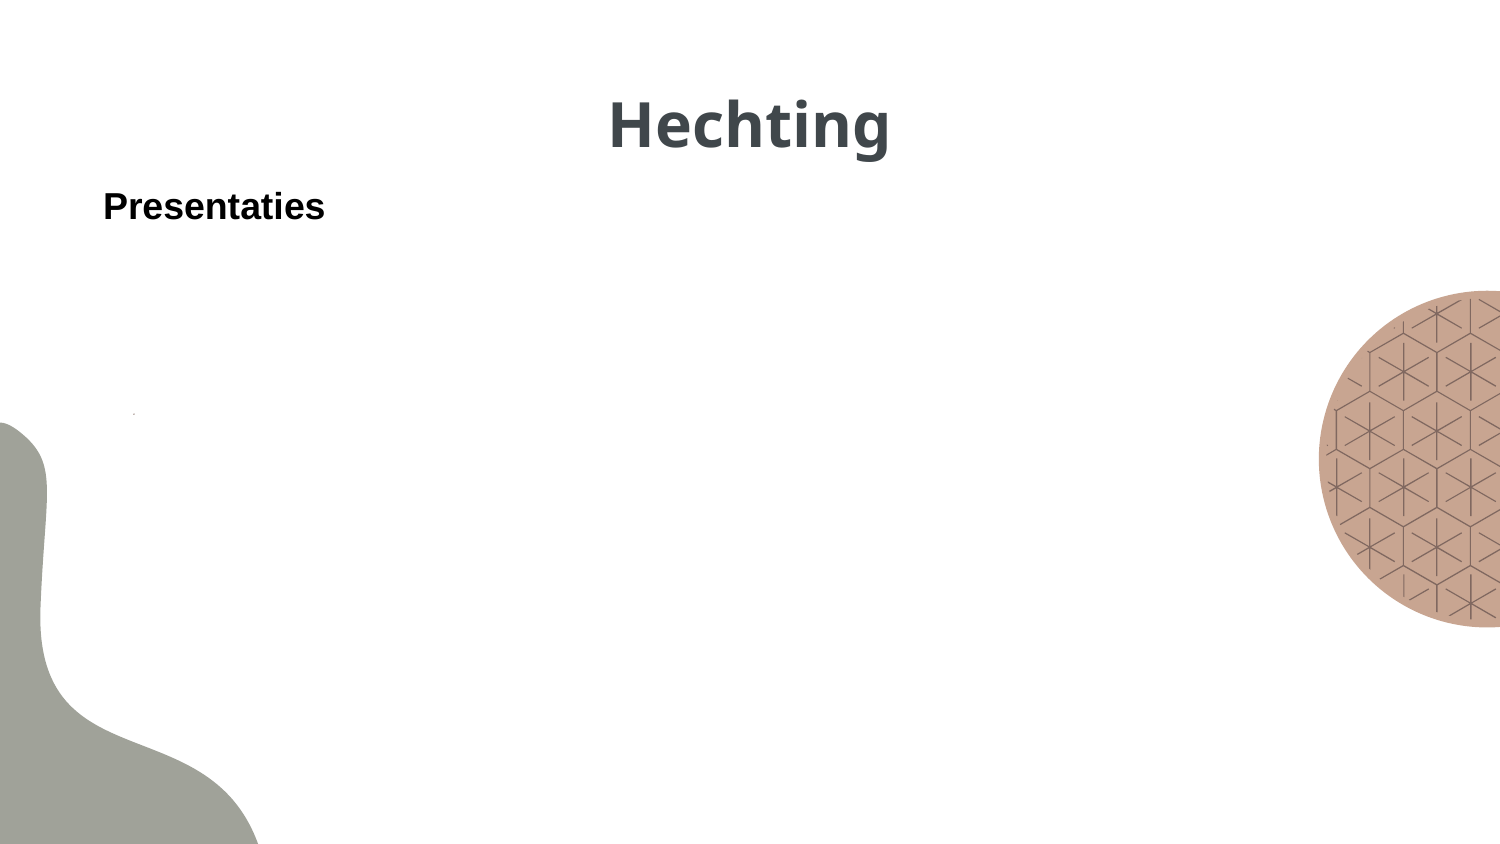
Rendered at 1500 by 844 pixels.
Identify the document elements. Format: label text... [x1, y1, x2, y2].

title Hechting [116, 85, 1383, 174]
text_box Presentaties [88, 174, 1385, 407]
